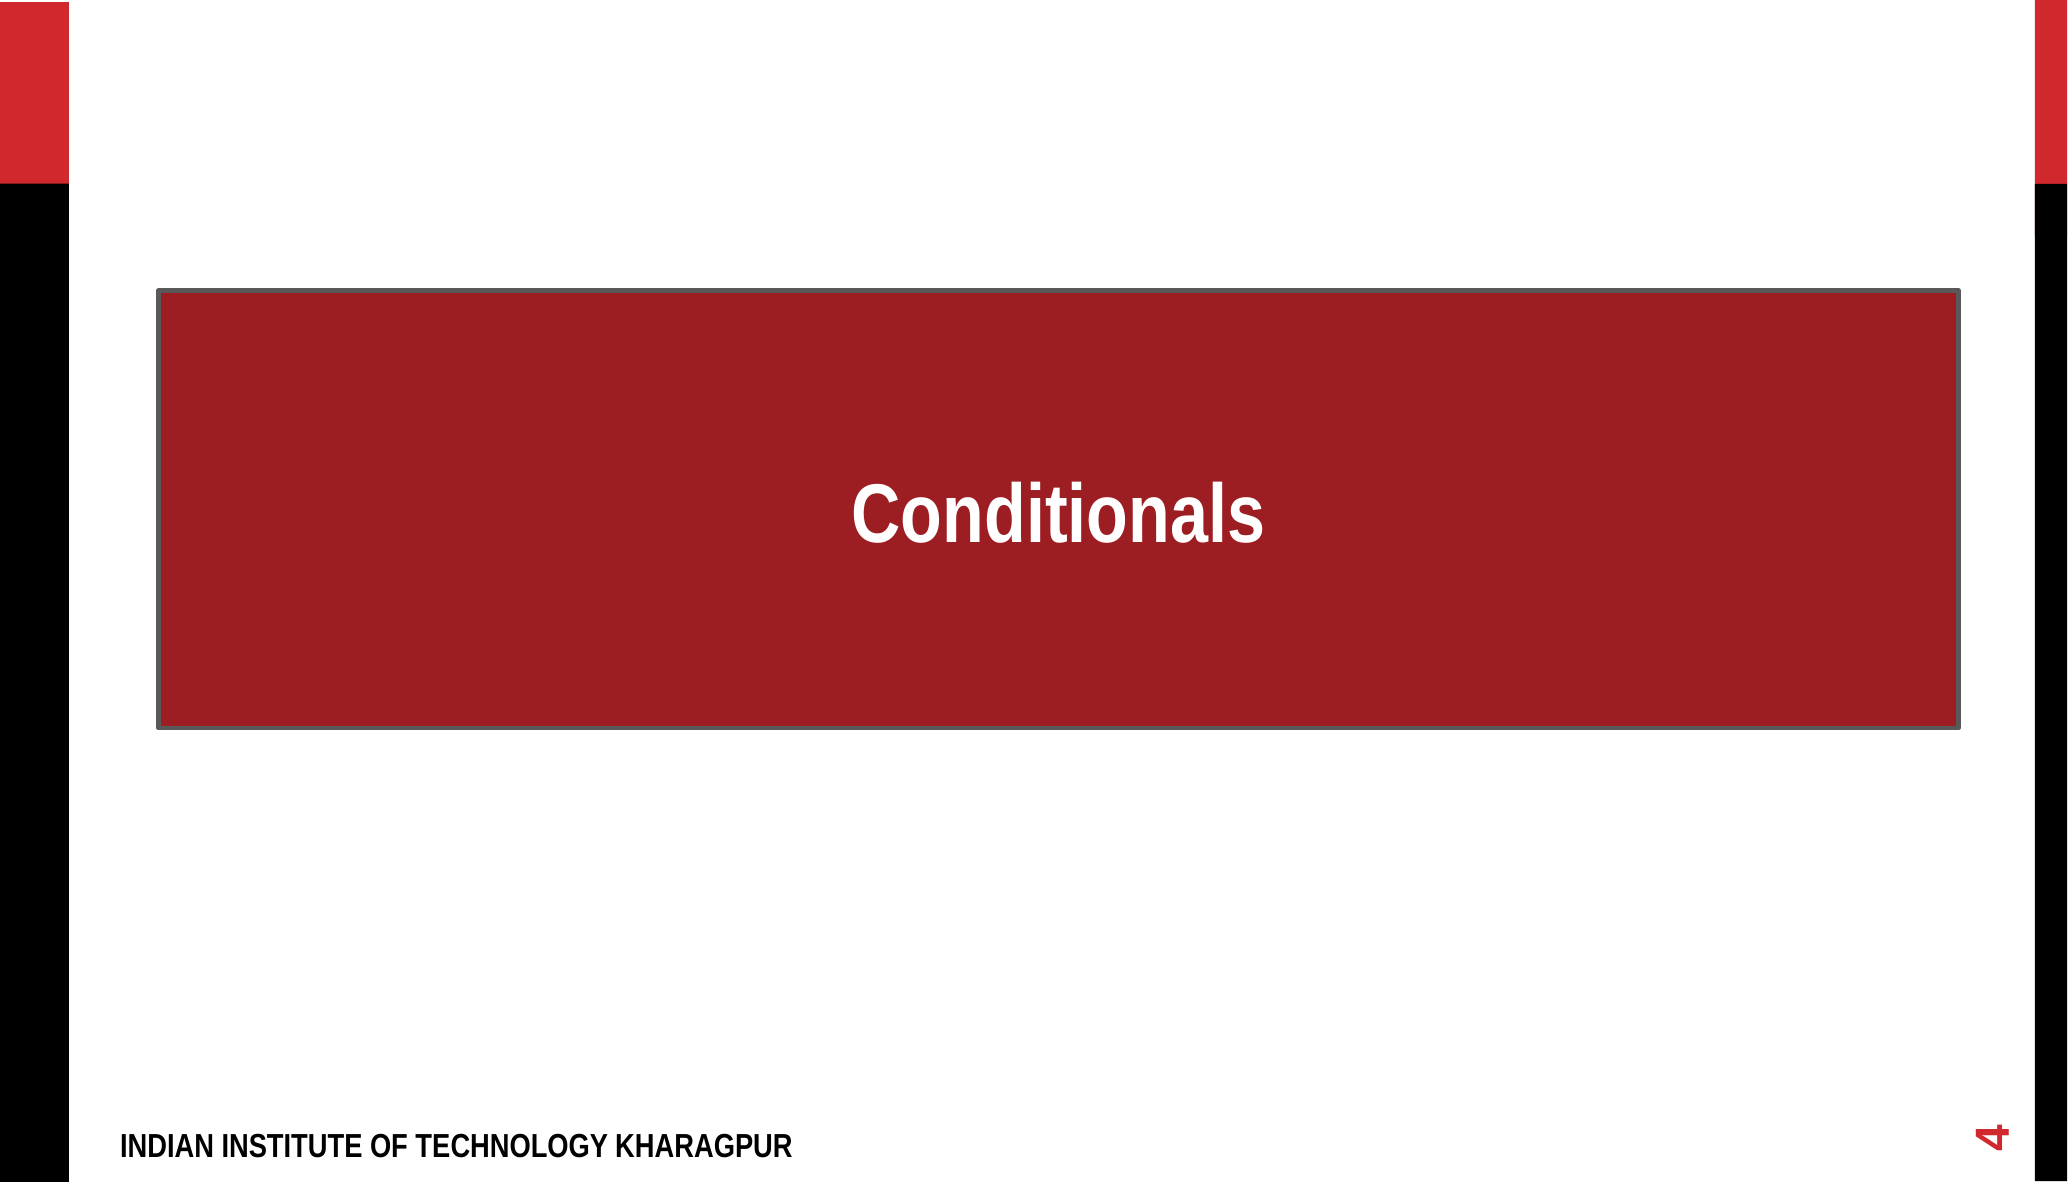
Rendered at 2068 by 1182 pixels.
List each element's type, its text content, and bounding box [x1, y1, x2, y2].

footer INDIAN INSTITUTE OF TECHNOLOGY KHARAGPUR [103, 1115, 1361, 1168]
slide_number ‹#› [1963, 1046, 2016, 1169]
text_box Conditionals [158, 290, 1959, 728]
